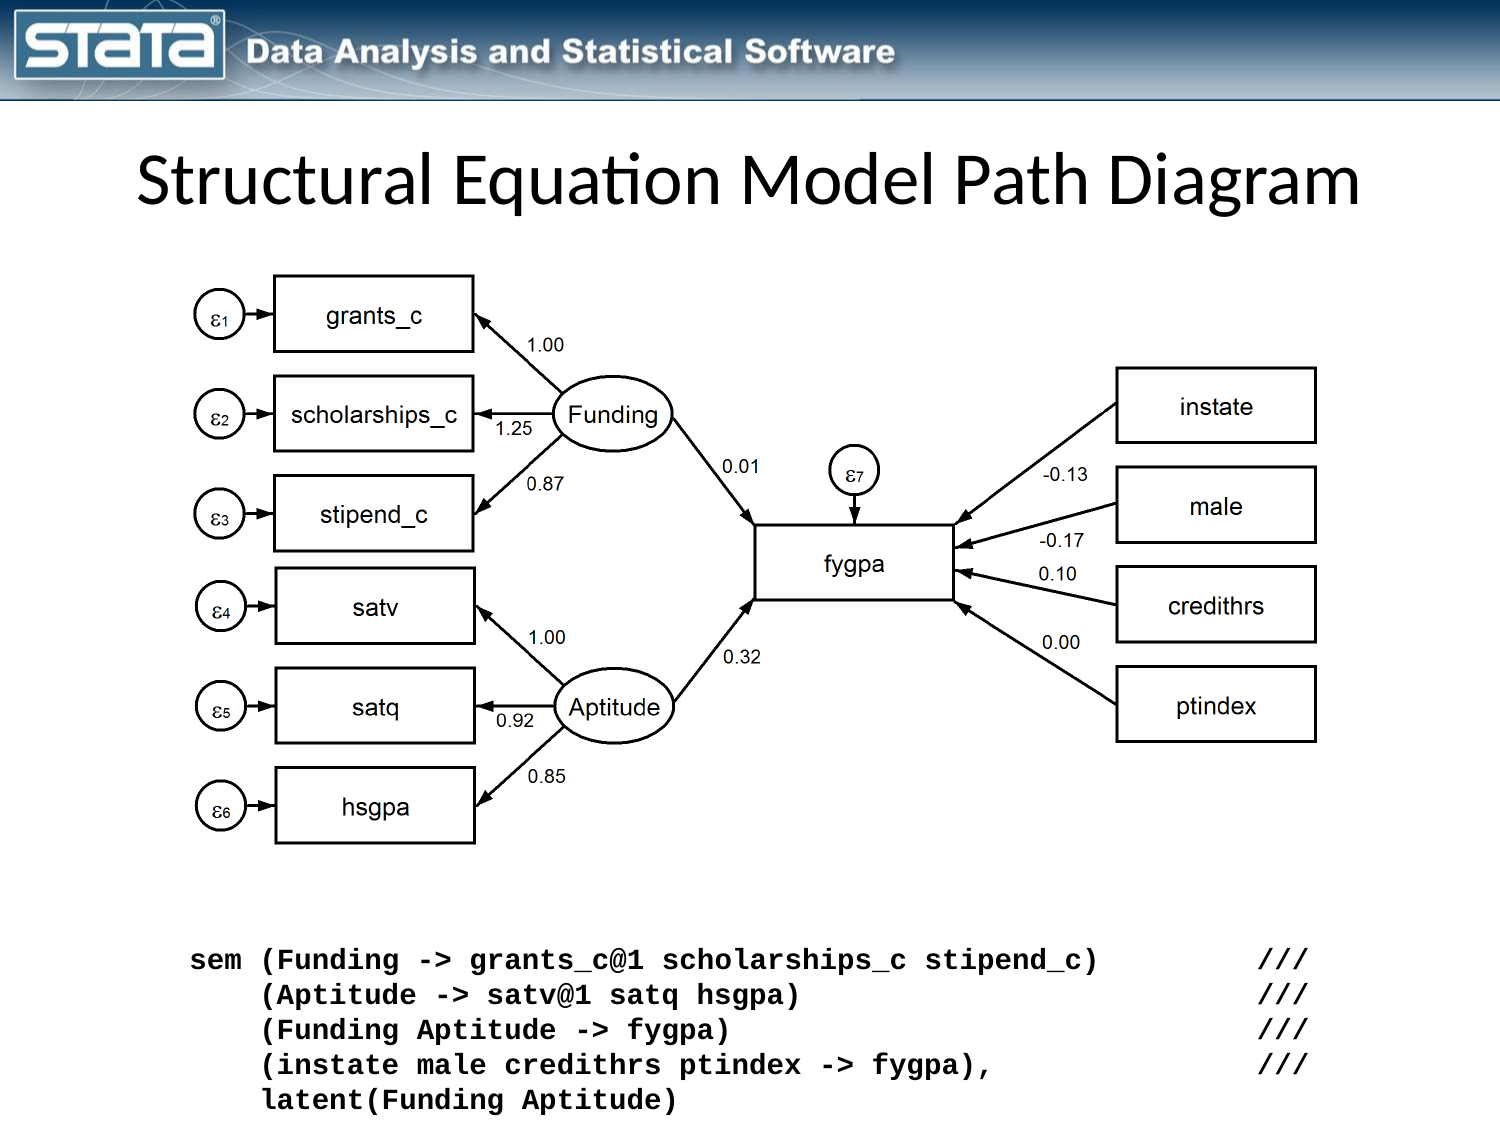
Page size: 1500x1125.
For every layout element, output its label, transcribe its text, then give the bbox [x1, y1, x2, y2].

text_box sem (Funding -> grants_c@1 scholarships_c stipend_c) /// (Aptitude -> satv@1 satq hsgpa) /// (Funding Aptitude -> fygpa) /// (instate male credithrs ptindex -> fygpa), /// latent(Funding Aptitude) [174, 933, 1342, 1123]
picture [0, 0, 1500, 101]
picture [184, 262, 1333, 865]
title Structural Equation Model Path Diagram [0, 112, 1500, 238]
